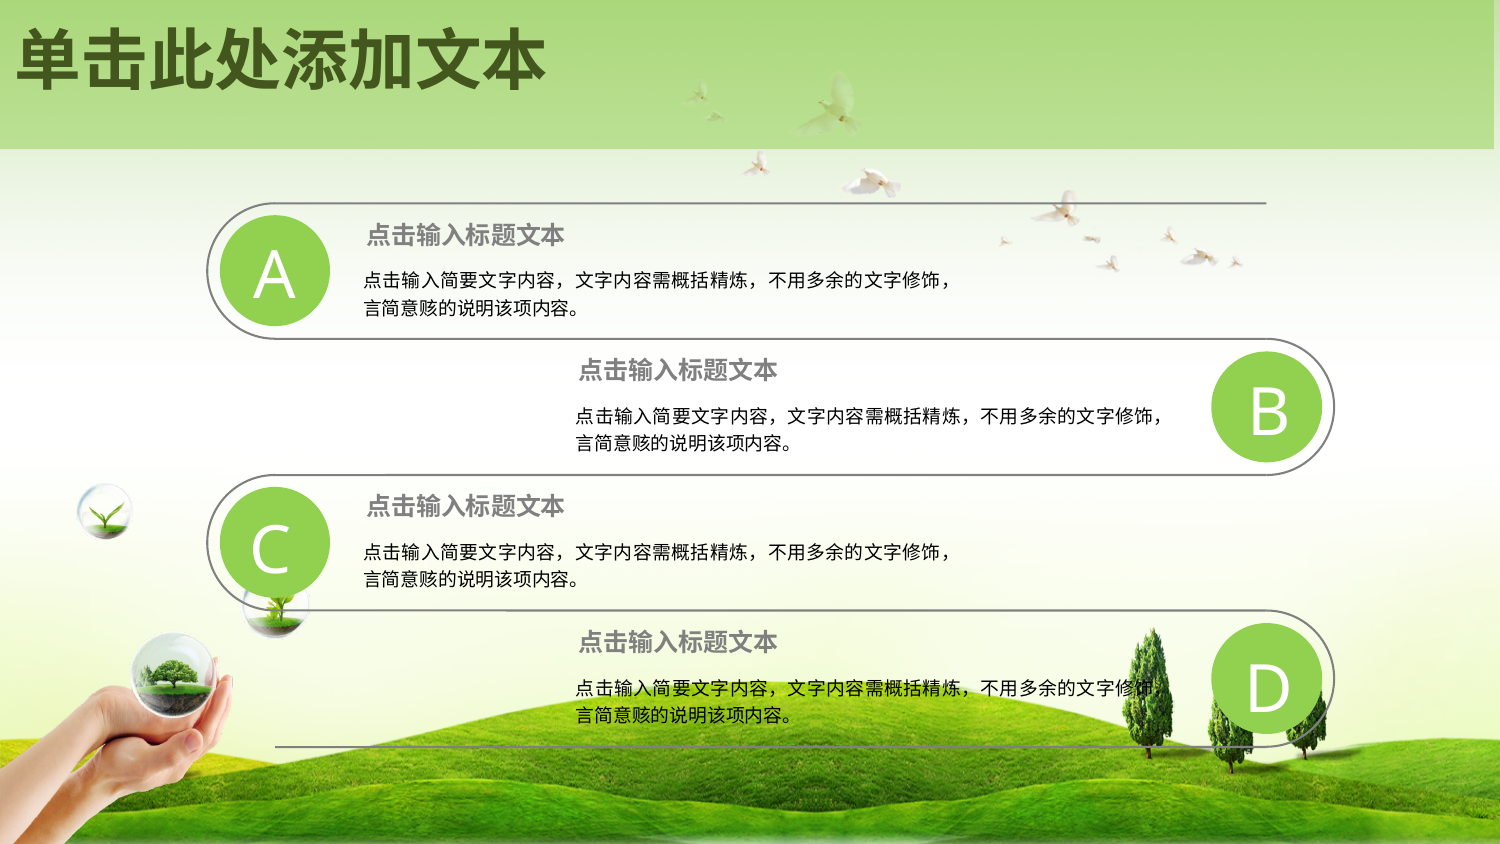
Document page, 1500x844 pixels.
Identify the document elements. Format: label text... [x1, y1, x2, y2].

picture [0, 0, 1500, 844]
text_box 单击此处添加文本 [0, 10, 744, 106]
text_box [1211, 351, 1323, 463]
text_box [0, 0, 1496, 151]
text_box [1211, 623, 1323, 734]
text_box 点击输入标题文本 [563, 618, 794, 664]
text_box [1266, 338, 1335, 476]
text_box [1266, 610, 1335, 747]
text_box [219, 486, 331, 598]
text_box [219, 215, 331, 327]
text_box 点击输入标题文本 [351, 211, 581, 257]
text_box 点击输入简要文字内容，文字内容需概括精炼，不用多余的文字修饰，言简意赅的说明该项内容。 [348, 528, 975, 598]
text_box 点击输入标题文本 [563, 347, 794, 392]
text_box C [243, 506, 299, 587]
text_box 点击输入简要文字内容，文字内容需概括精炼，不用多余的文字修饰，言简意赅的说明该项内容。 [561, 392, 1188, 462]
text_box B [1241, 368, 1298, 449]
text_box 点击输入标题文本 [351, 483, 581, 529]
text_box A [247, 231, 303, 312]
text_box 点击输入简要文字内容，文字内容需概括精炼，不用多余的文字修饰，言简意赅的说明该项内容。 [348, 257, 975, 327]
text_box 点击输入简要文字内容，文字内容需概括精炼，不用多余的文字修饰，言简意赅的说明该项内容。 [561, 664, 1188, 734]
text_box D [1241, 645, 1298, 726]
text_box [207, 203, 275, 339]
text_box [207, 474, 275, 611]
